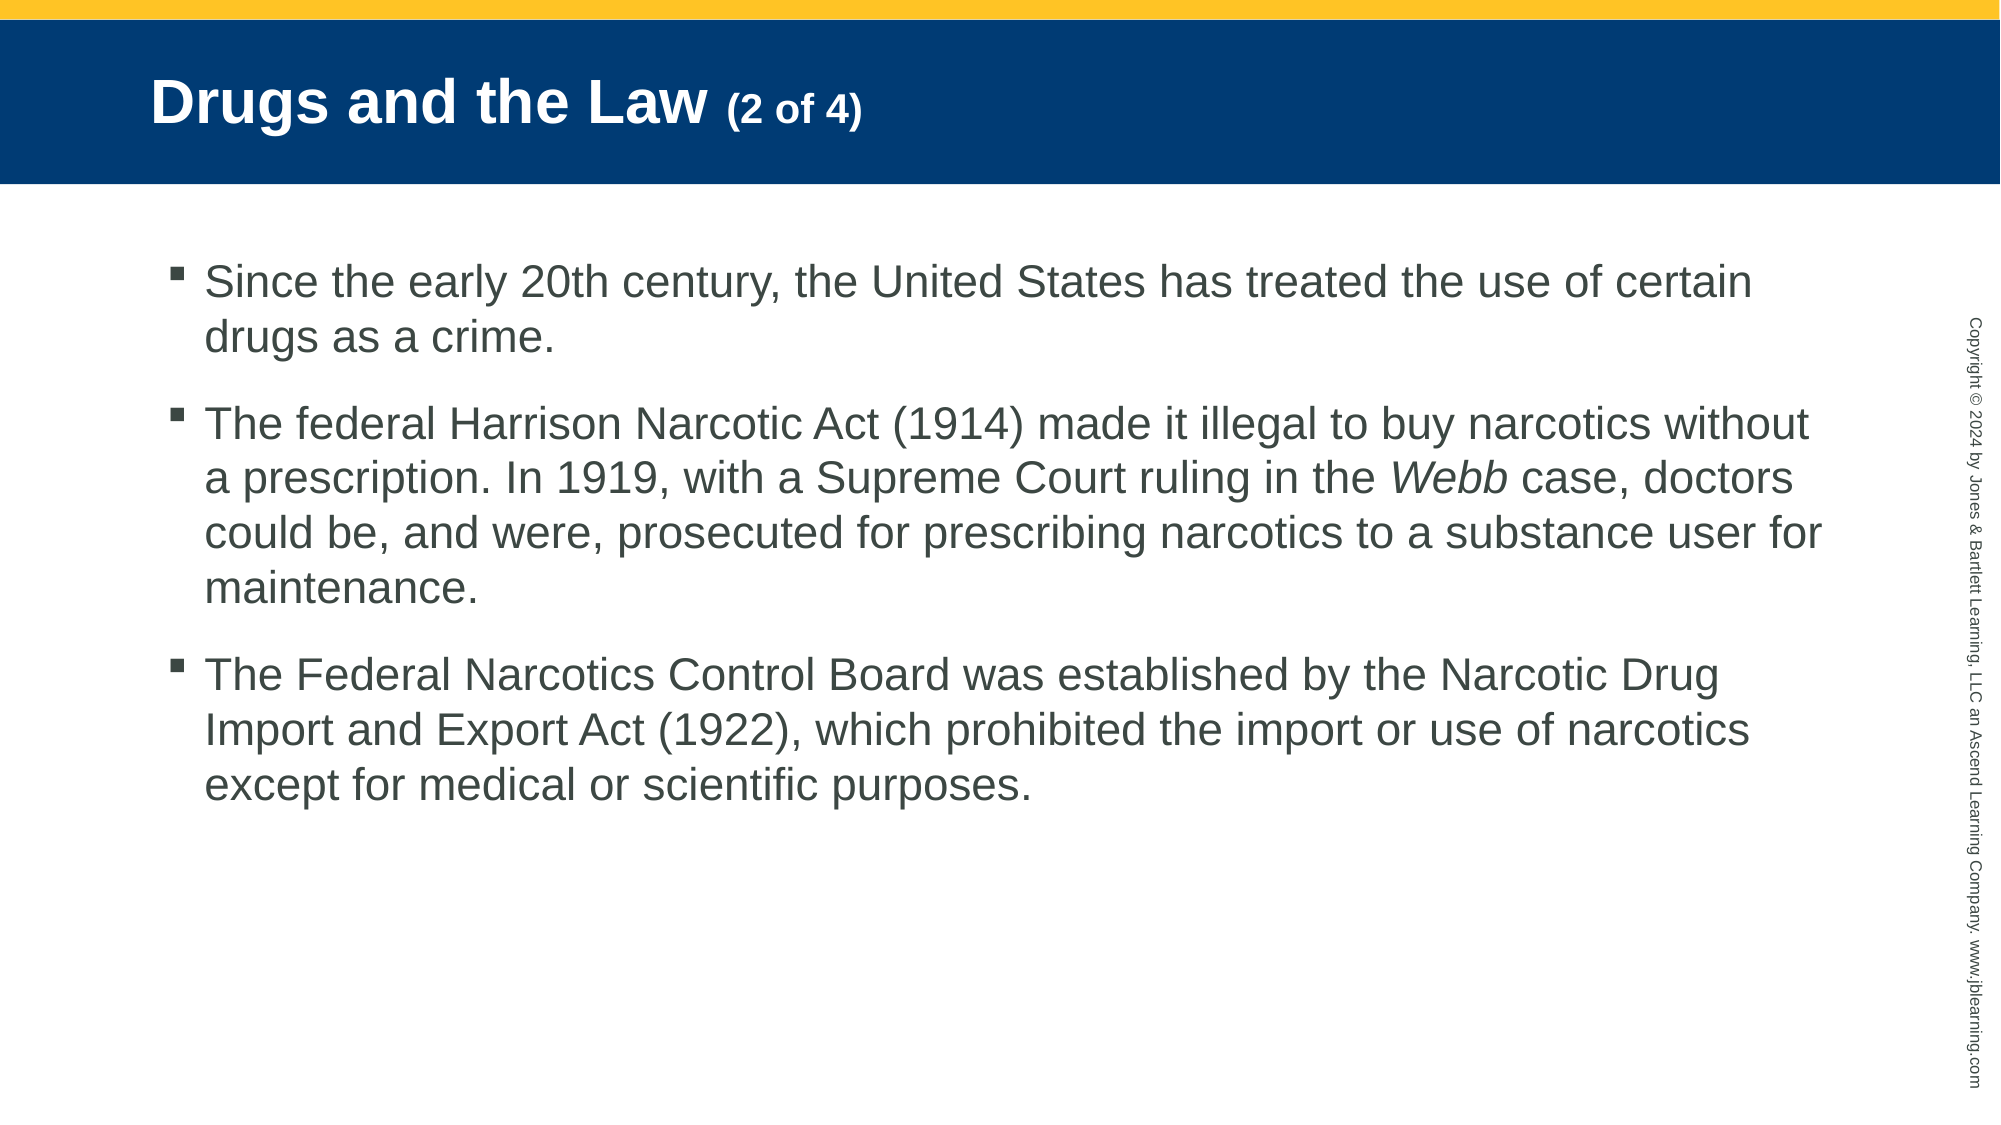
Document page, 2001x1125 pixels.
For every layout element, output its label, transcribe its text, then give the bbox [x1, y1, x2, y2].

title Drugs and the Law (2 of 4) [0, 19, 2000, 185]
list Since the early 20th century, the United States has treated the use of certain drugs as a crime. The federal Harrison Narcotic Act (1914) made it illegal to buy narcotics without a prescription. In 1919, with a Supreme Court ruling in the Webb case, doctors could be, and were, prosecuted for prescribing narcotics to a substance user for maintenance. The Federal Narcotics Control Board was established by the Narcotic Drug Import and Export Act (1922), which prohibited the import or use of narcotics except for medical or scientific purposes. [151, 244, 1840, 1016]
